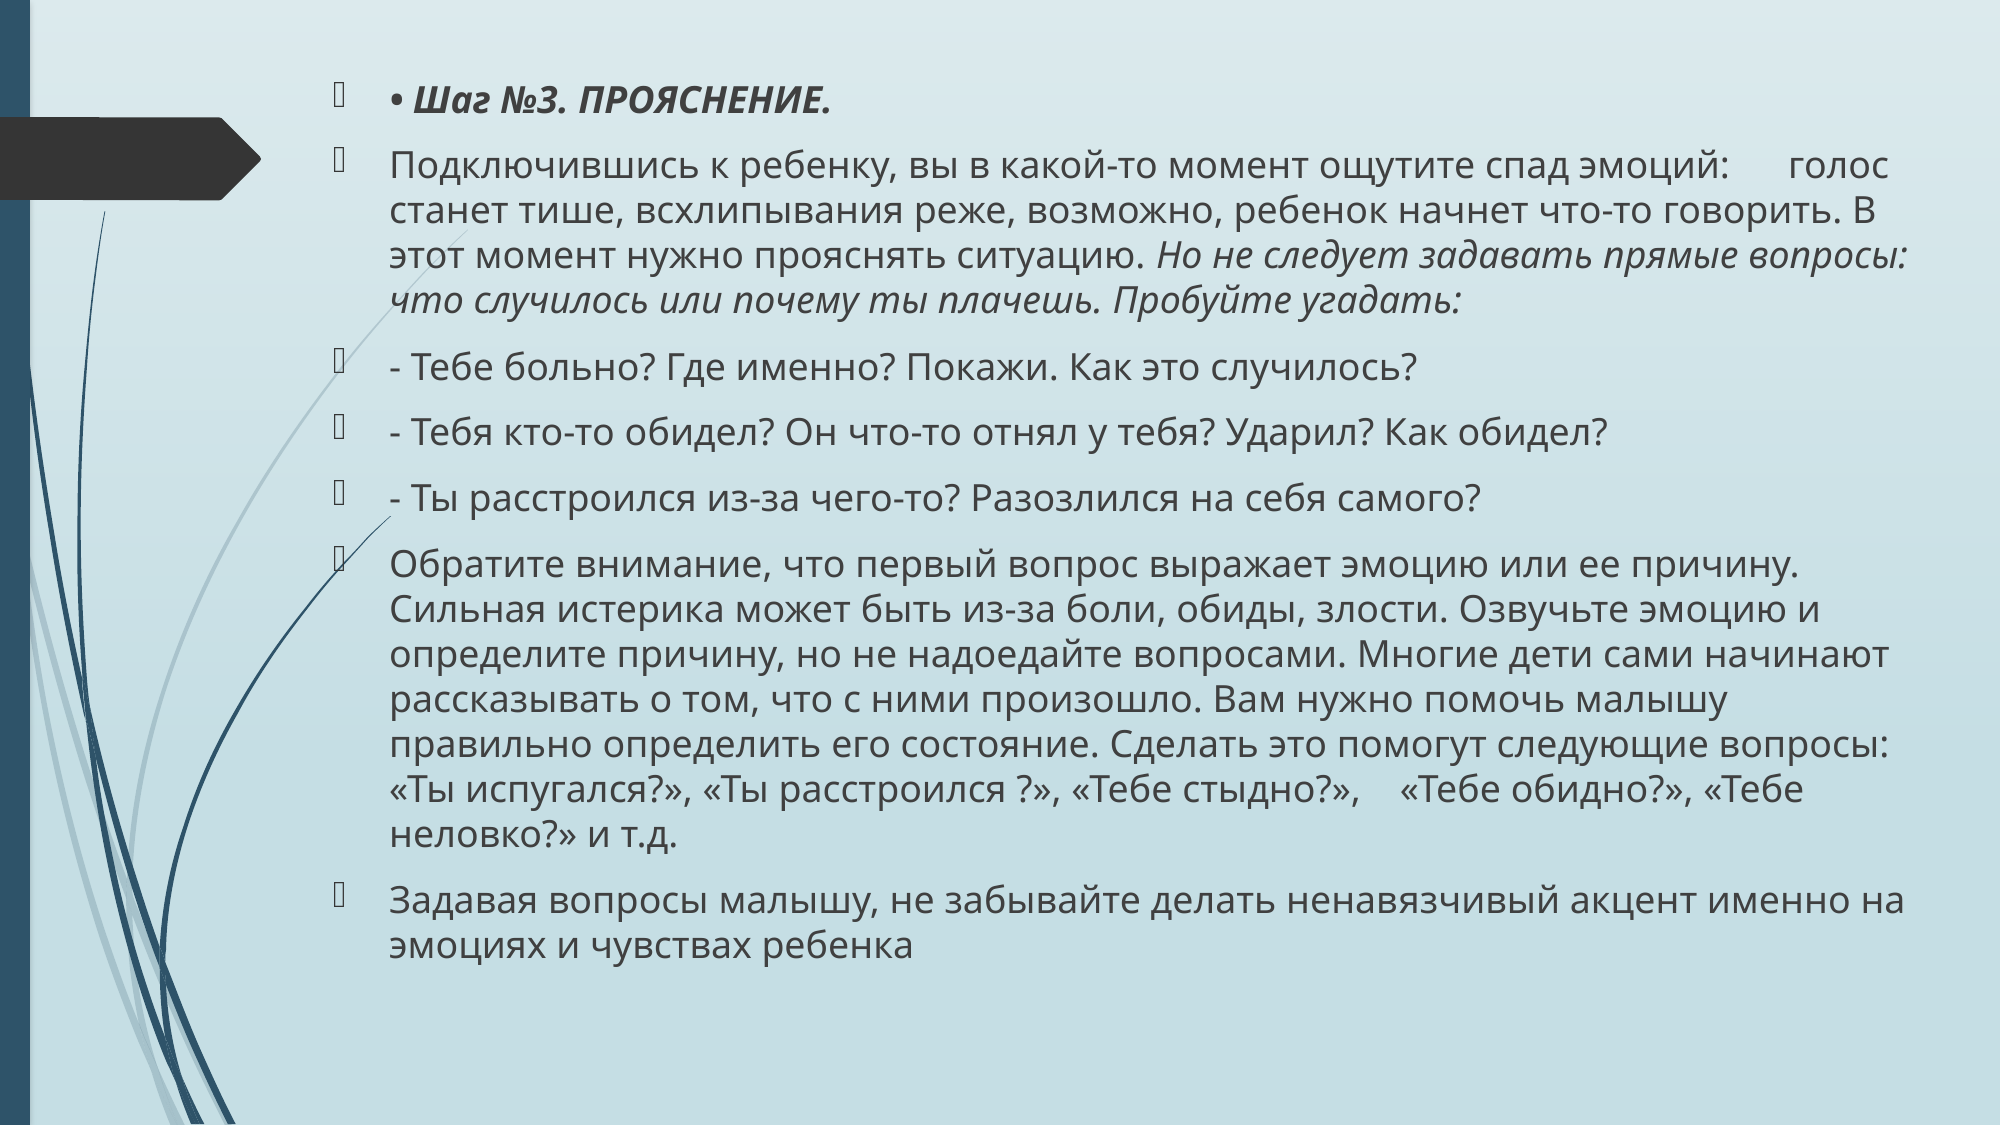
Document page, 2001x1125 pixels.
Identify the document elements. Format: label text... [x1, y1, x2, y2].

list • Шаг №3. ПРОЯСНЕНИЕ. Подключившись к ребенку, вы в какой-то момент ощутите спад эмоций: голос станет тише, всхлипывания реже, возможно, ребенок начнет что-то говорить. В этот момент нужно прояснять ситуацию. Но не следует задавать прямые вопросы: что случилось или почему ты плачешь. Пробуйте угадать: - Тебе больно? Где именно? Покажи. Как это случилось? - Тебя кто-то обидел? Он что-то отнял у тебя? Ударил? Как обидел? - Ты расстроился из-за чего-то? Разозлился на себя самого? Обратите внимание, что первый вопрос выражает эмоцию или ее причину. Сильная истерика может быть из-за боли, обиды, злости. Озвучьте эмоцию и определите причину, но не надоедайте вопросами. Многие дети сами начинают рассказывать о том, что с ними произошло. Вам нужно помочь малышу правильно определить его состояние. Сделать это помогут следующие вопросы: «Ты испугался?», «Ты расстроился ?», «Тебе стыдно?», «Тебе обидно?», «Тебе неловко?» и т.д. Задавая вопросы малышу, не забывайте делать ненавязчивый акцент именно на эмоциях и чувствах ребенка [317, 68, 1925, 1062]
